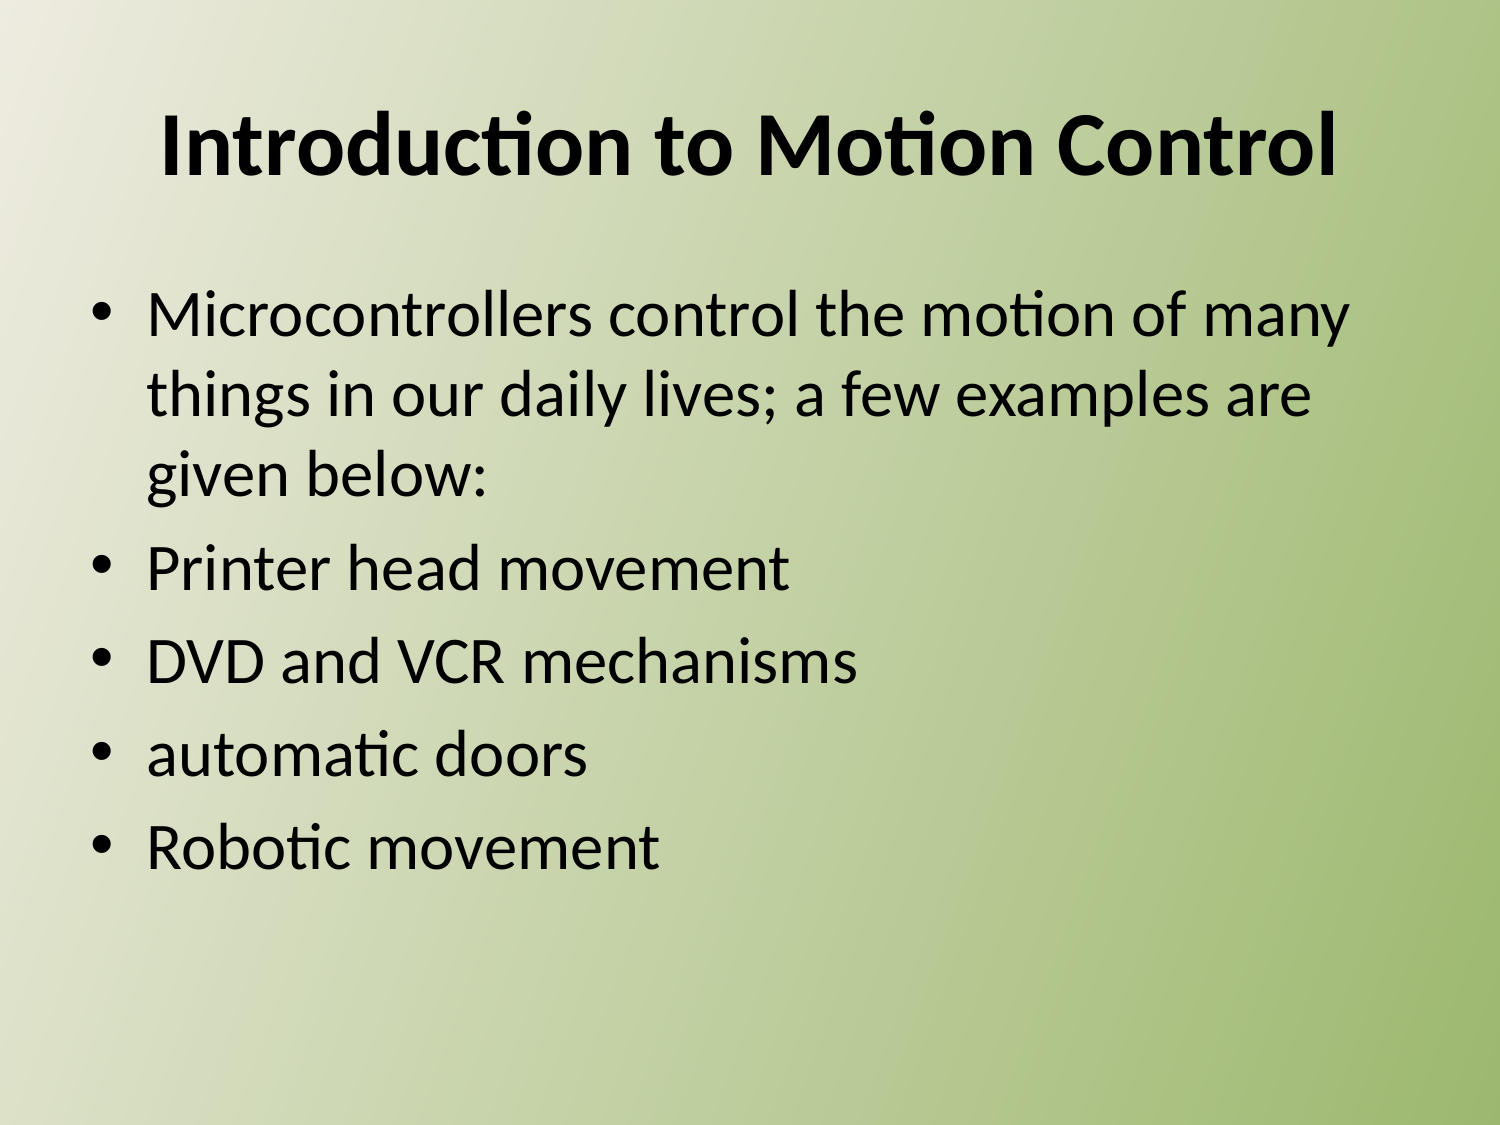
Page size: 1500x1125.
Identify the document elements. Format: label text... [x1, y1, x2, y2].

title Introduction to Motion Control [75, 45, 1425, 233]
list Microcontrollers control the motion of many things in our daily lives; a few examples are given below: Printer head movement DVD and VCR mechanisms automatic doors Robotic movement [75, 262, 1425, 1005]
